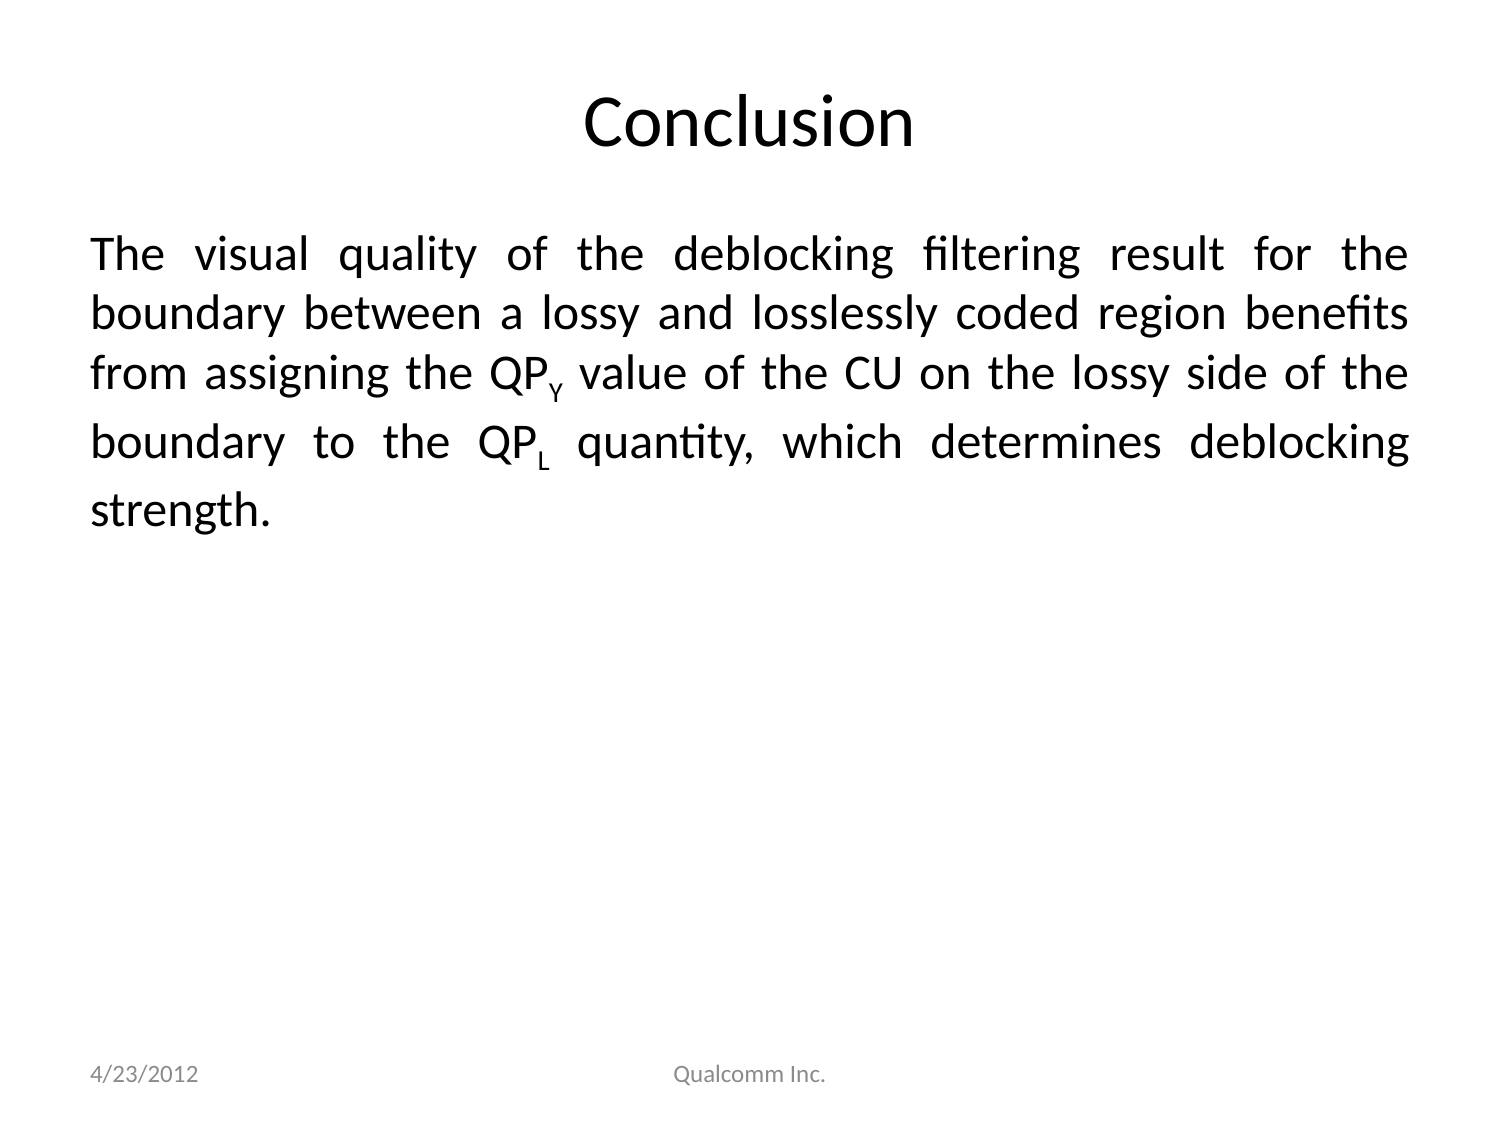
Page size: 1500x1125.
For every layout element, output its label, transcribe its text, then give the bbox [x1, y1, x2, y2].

title Conclusion [75, 45, 1425, 188]
footer Qualcomm Inc. [512, 1042, 988, 1103]
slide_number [75, 1042, 425, 1103]
list The visual quality of the deblocking filtering result for the boundary between a lossy and losslessly coded region benefits from assigning the QPY value of the CU on the lossy side of the boundary to the QPL quantity, which determines deblocking strength. [75, 212, 1425, 1005]
